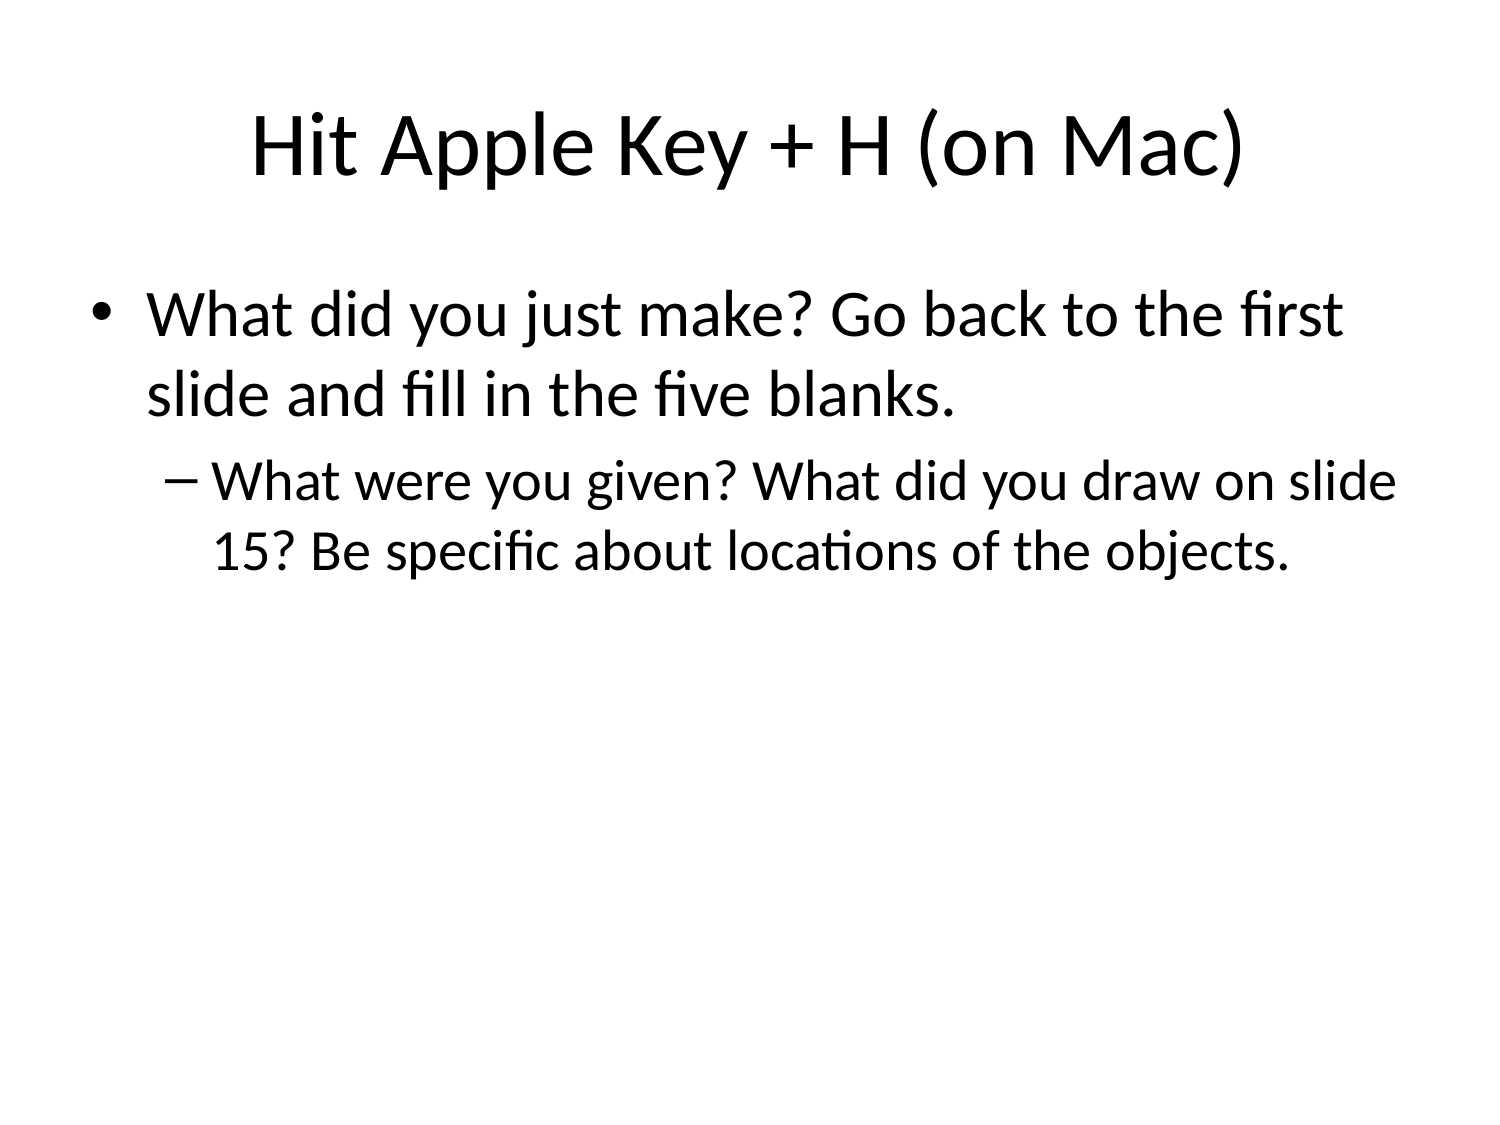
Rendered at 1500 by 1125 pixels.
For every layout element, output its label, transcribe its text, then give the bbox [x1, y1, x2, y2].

list What did you just make? Go back to the first slide and fill in the five blanks. What were you given? What did you draw on slide 15? Be specific about locations of the objects. [75, 262, 1425, 1005]
title Hit Apple Key + H (on Mac) [75, 45, 1425, 233]
